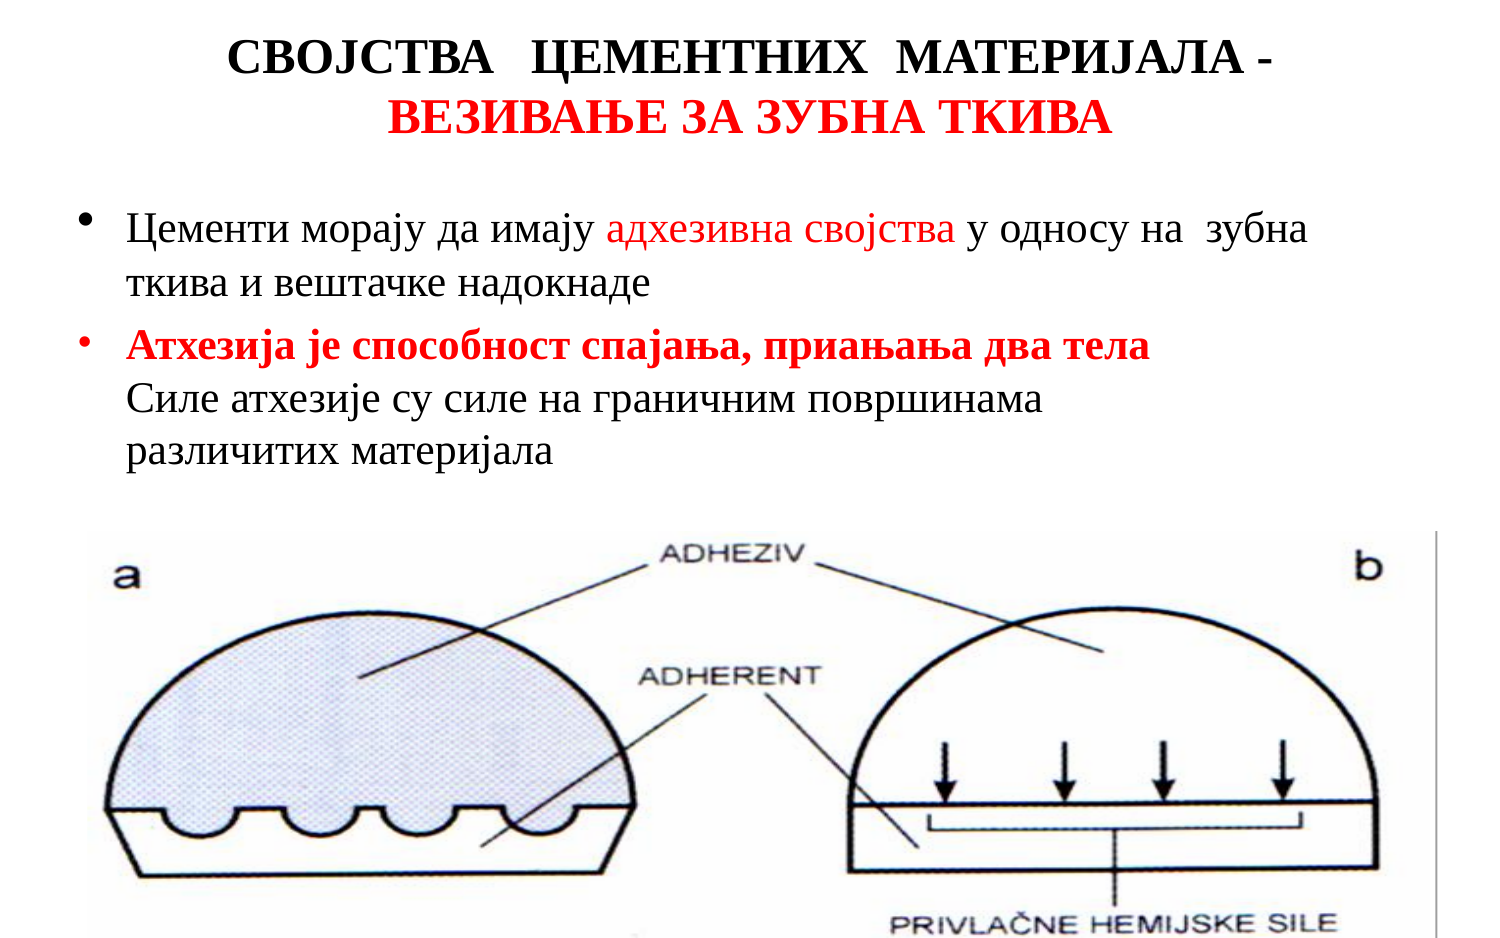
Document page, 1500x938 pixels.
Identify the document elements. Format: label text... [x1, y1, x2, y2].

text_box [87, 531, 1438, 938]
text_box Цементи морају да имају адхезивна својства у односу на зубна ткива и вештачке надокнаде Атхезија је способност спајања, приањања два тела Силе атхезије су силе на граничним површинама различитих материјала [75, 197, 1310, 474]
title СВОЈСТВА ЦЕМЕНТНИХ МАТЕРИЈАЛА - ВЕЗИВАЊЕ ЗА ЗУБНА ТКИВА [12, 4, 1488, 181]
